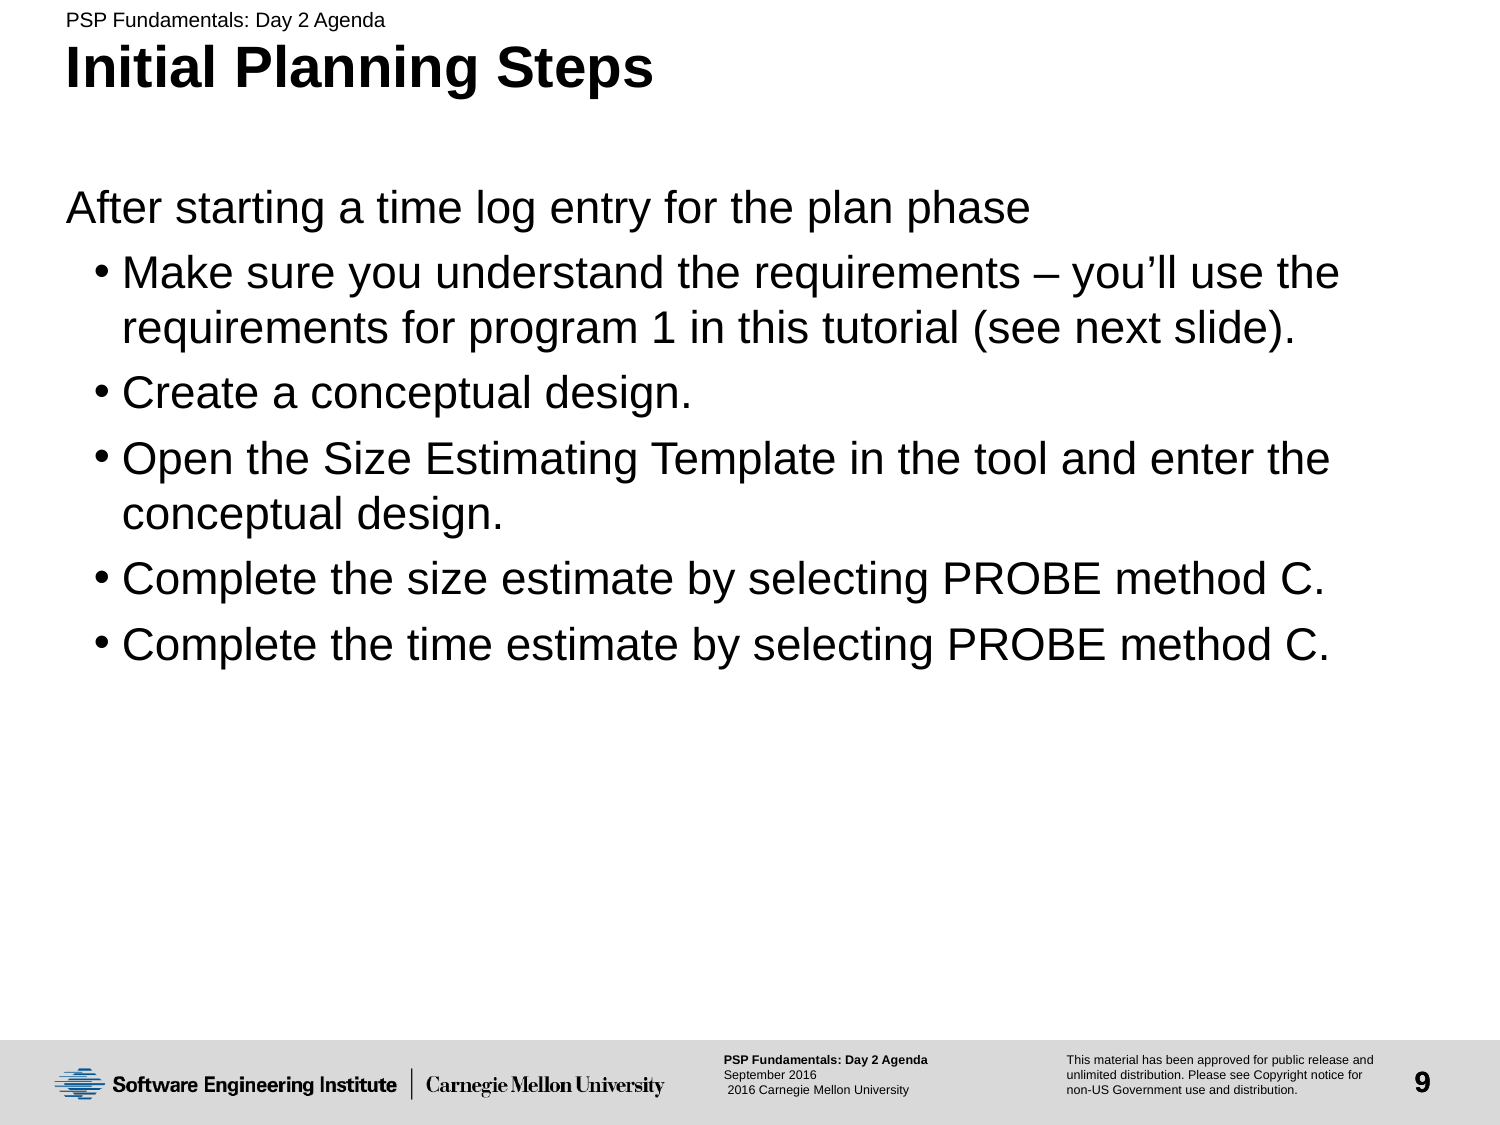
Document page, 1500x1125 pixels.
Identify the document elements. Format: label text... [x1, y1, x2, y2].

title Initial Planning Steps [65, 37, 1430, 148]
picture [46, 1061, 673, 1104]
list After starting a time log entry for the plan phase Make sure you understand the requirements – you’ll use the requirements for program 1 in this tutorial (see next slide). Create a conceptual design. Open the Size Estimating Template in the tool and enter the conceptual design. Complete the size estimate by selecting PROBE method C. Complete the time estimate by selecting PROBE method C. [65, 177, 1431, 1000]
